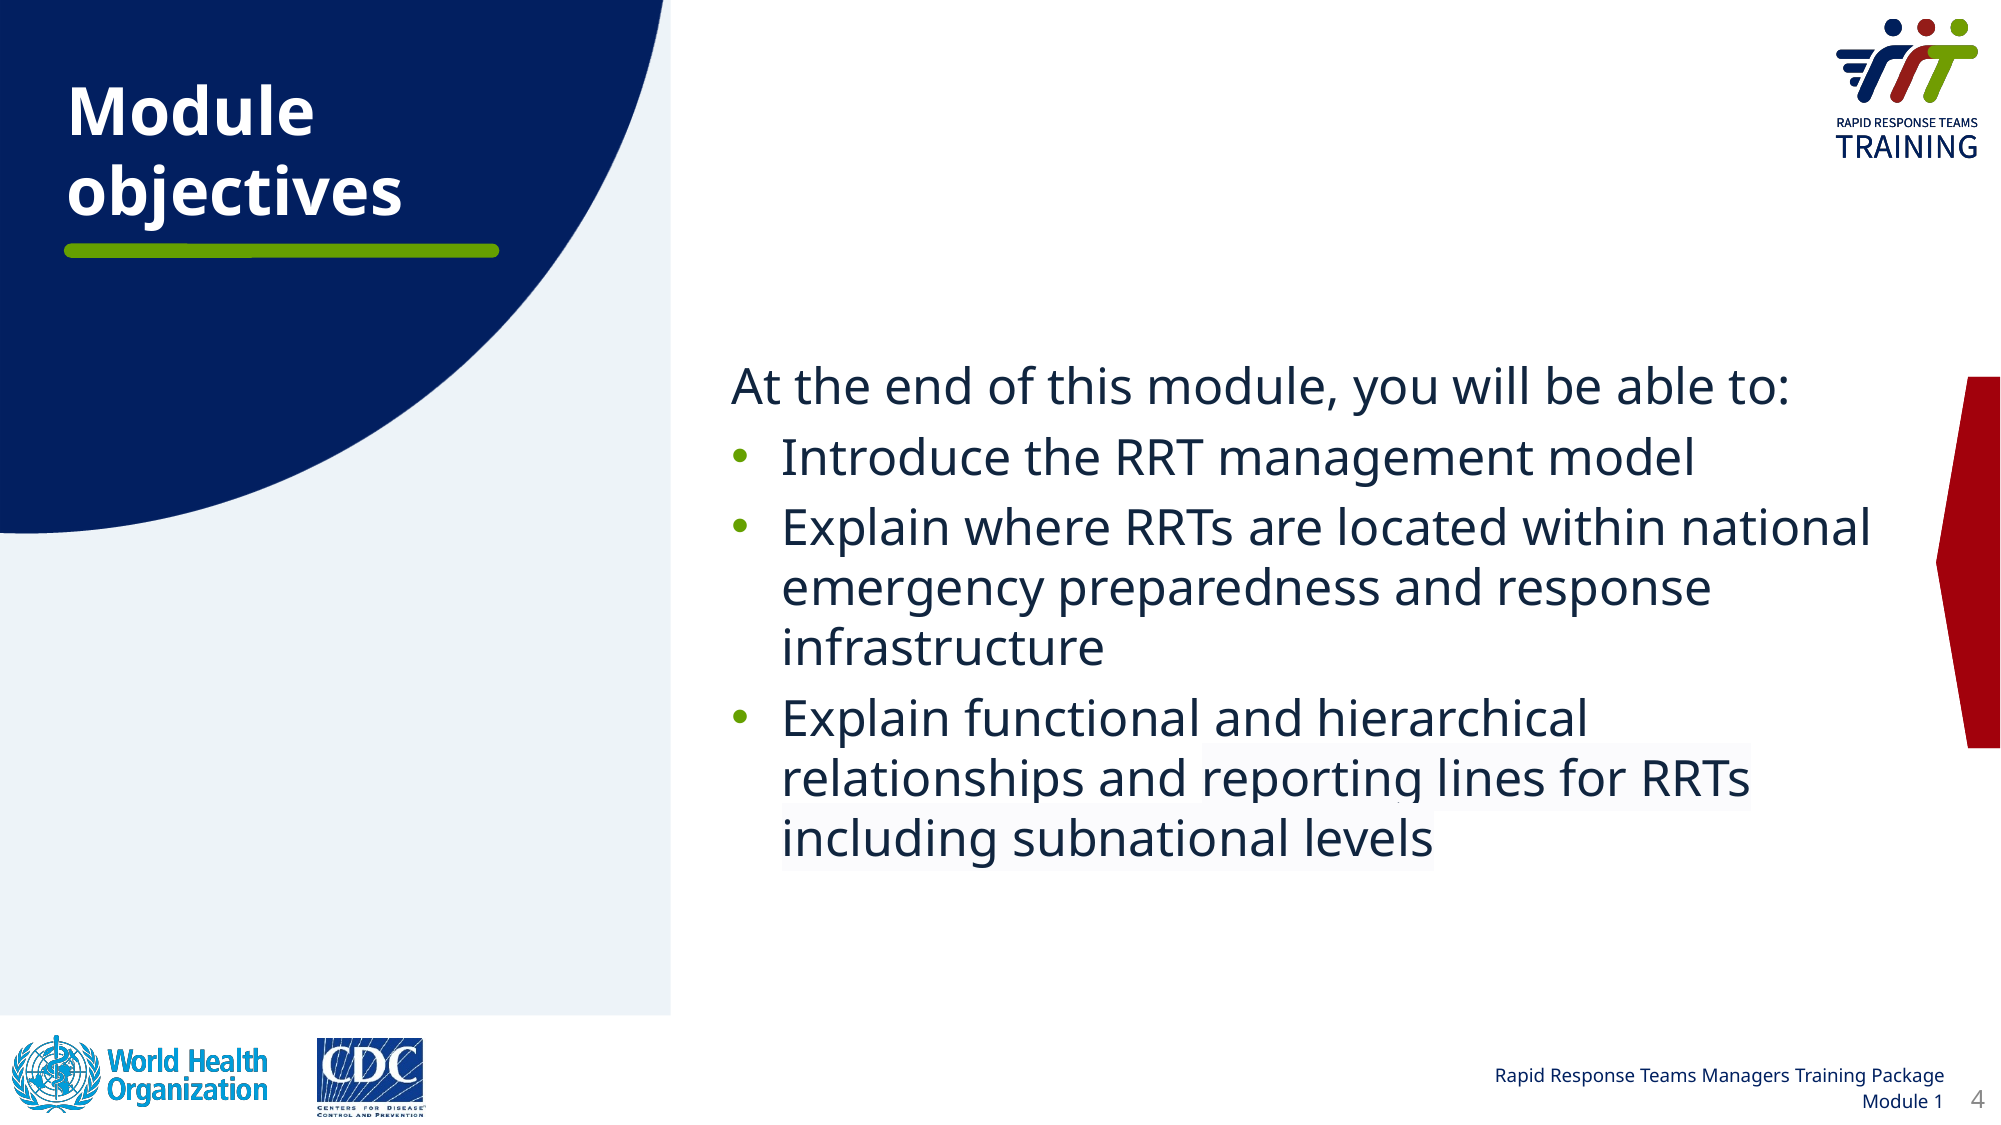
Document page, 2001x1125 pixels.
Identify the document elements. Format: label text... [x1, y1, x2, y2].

picture [12, 1035, 54, 1068]
text_box Module objectives [59, 61, 531, 237]
picture [22, 1062, 26, 1077]
picture [71, 1053, 90, 1091]
picture [36, 1088, 78, 1105]
picture [34, 1054, 43, 1078]
picture [0, 0, 670, 538]
picture [46, 1056, 54, 1062]
picture [40, 1062, 47, 1070]
picture [317, 1038, 426, 1117]
picture [59, 1035, 267, 1113]
text_box 4 [1557, 1075, 1993, 1121]
picture [50, 1108, 62, 1113]
text_box [1936, 376, 2000, 749]
picture [30, 1083, 37, 1091]
picture [1835, 19, 1978, 167]
picture [12, 1083, 48, 1113]
text_box At the end of this module, you will be able to: Introduce the RRT management model Explain where RRTs are located within national emergency preparedness and response infrastructure Explain functional and hierarchical relationships and reporting lines for RRTs including subnational levels [723, 347, 1900, 874]
picture [24, 1054, 36, 1087]
